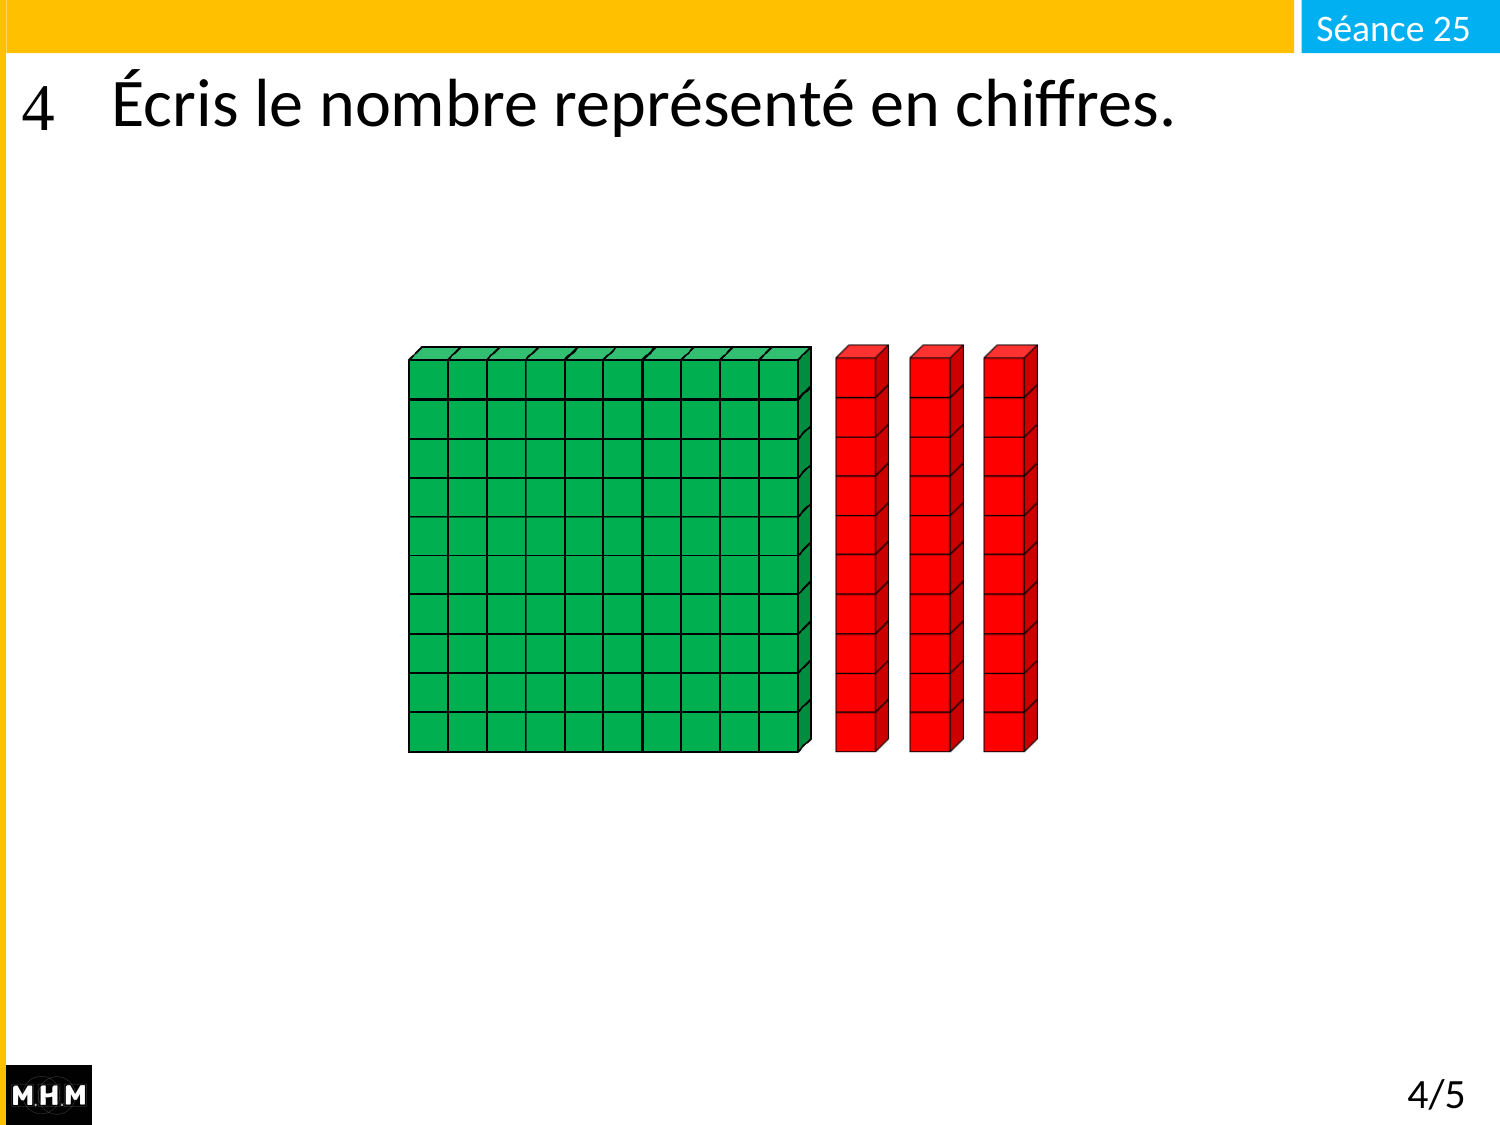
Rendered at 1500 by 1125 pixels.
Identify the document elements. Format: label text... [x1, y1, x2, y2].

picture [832, 342, 894, 756]
picture [907, 342, 969, 756]
picture [402, 342, 814, 756]
title Écris le nombre représenté en chiffres. [96, 60, 1391, 150]
picture [6, 1065, 92, 1125]
picture [981, 342, 1043, 756]
list 4/5 [1373, 1064, 1500, 1125]
